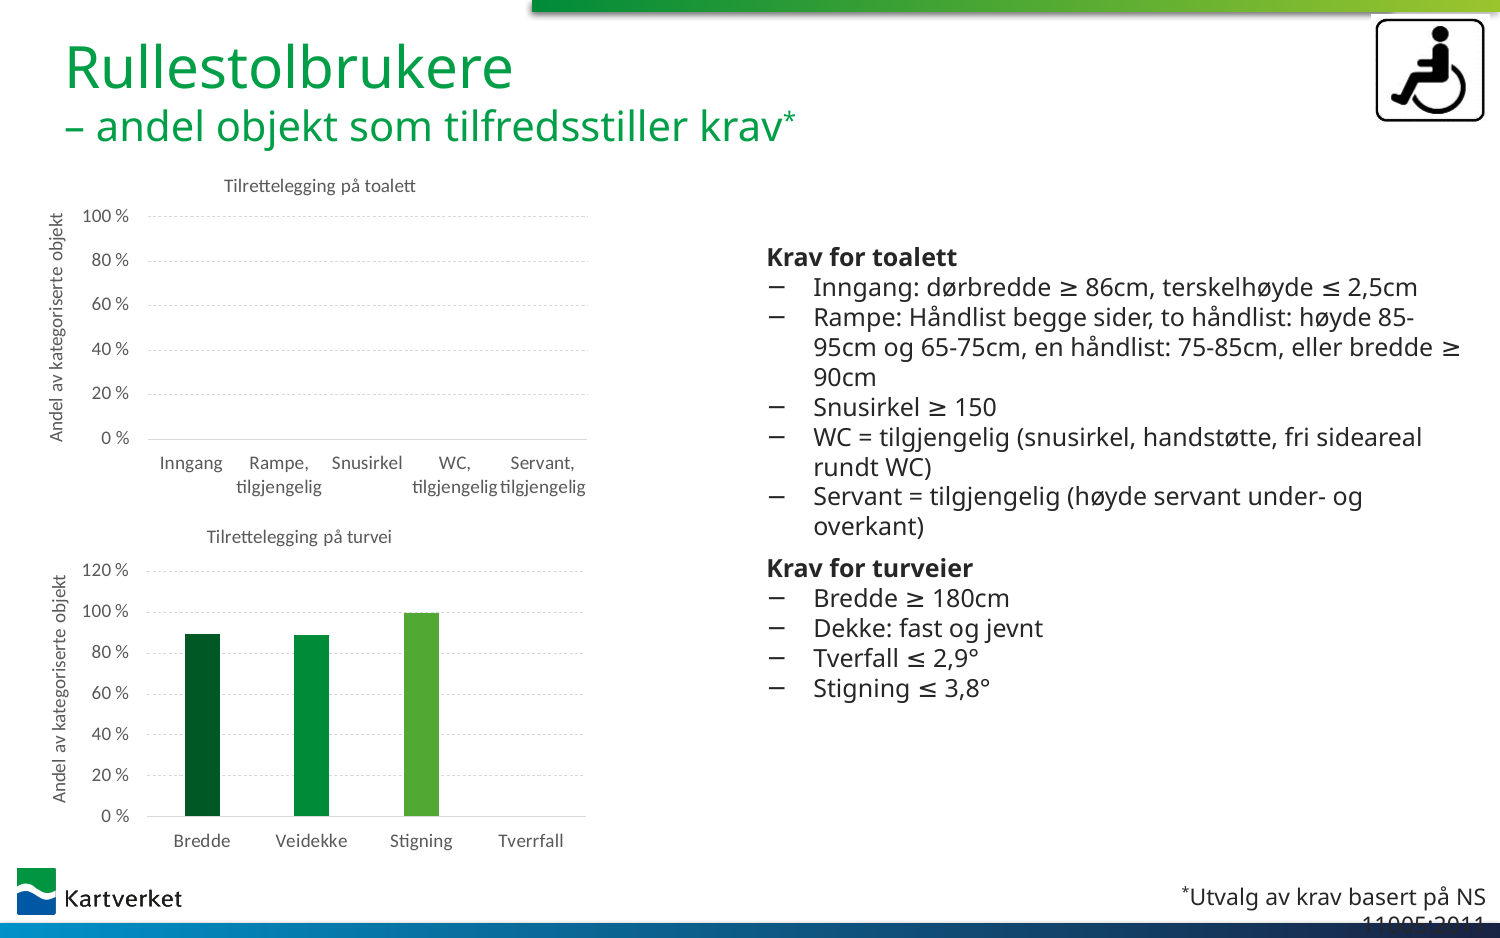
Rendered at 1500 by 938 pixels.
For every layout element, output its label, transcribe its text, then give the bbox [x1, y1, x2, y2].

picture [41, 166, 598, 505]
picture [41, 520, 597, 859]
text_box Rullestolbrukere – andel objekt som tilfredsstiller krav* [49, 14, 1431, 158]
text_box Krav for toalett Inngang: dørbredde ≥ 86cm, terskelhøyde ≤ 2,5cm Rampe: Håndlist begge sider, to håndlist: høyde 85-95cm og 65-75cm, en håndlist: 75-85cm, eller bredde ≥ 90cm Snusirkel ≥ 150 WC = tilgjengelig (snusirkel, handstøtte, fri sideareal rundt WC) Servant = tilgjengelig (høyde servant under- og overkant) [751, 234, 1483, 545]
text_box Krav for turveier Bredde ≥ 180cm Dekke: fast og jevnt Tverfall ≤ 2,9° Stigning ≤ 3,8° [751, 545, 1483, 710]
picture [1371, 13, 1491, 127]
text_box *Utvalg av krav basert på NS 11005:2011 [1068, 873, 1500, 938]
